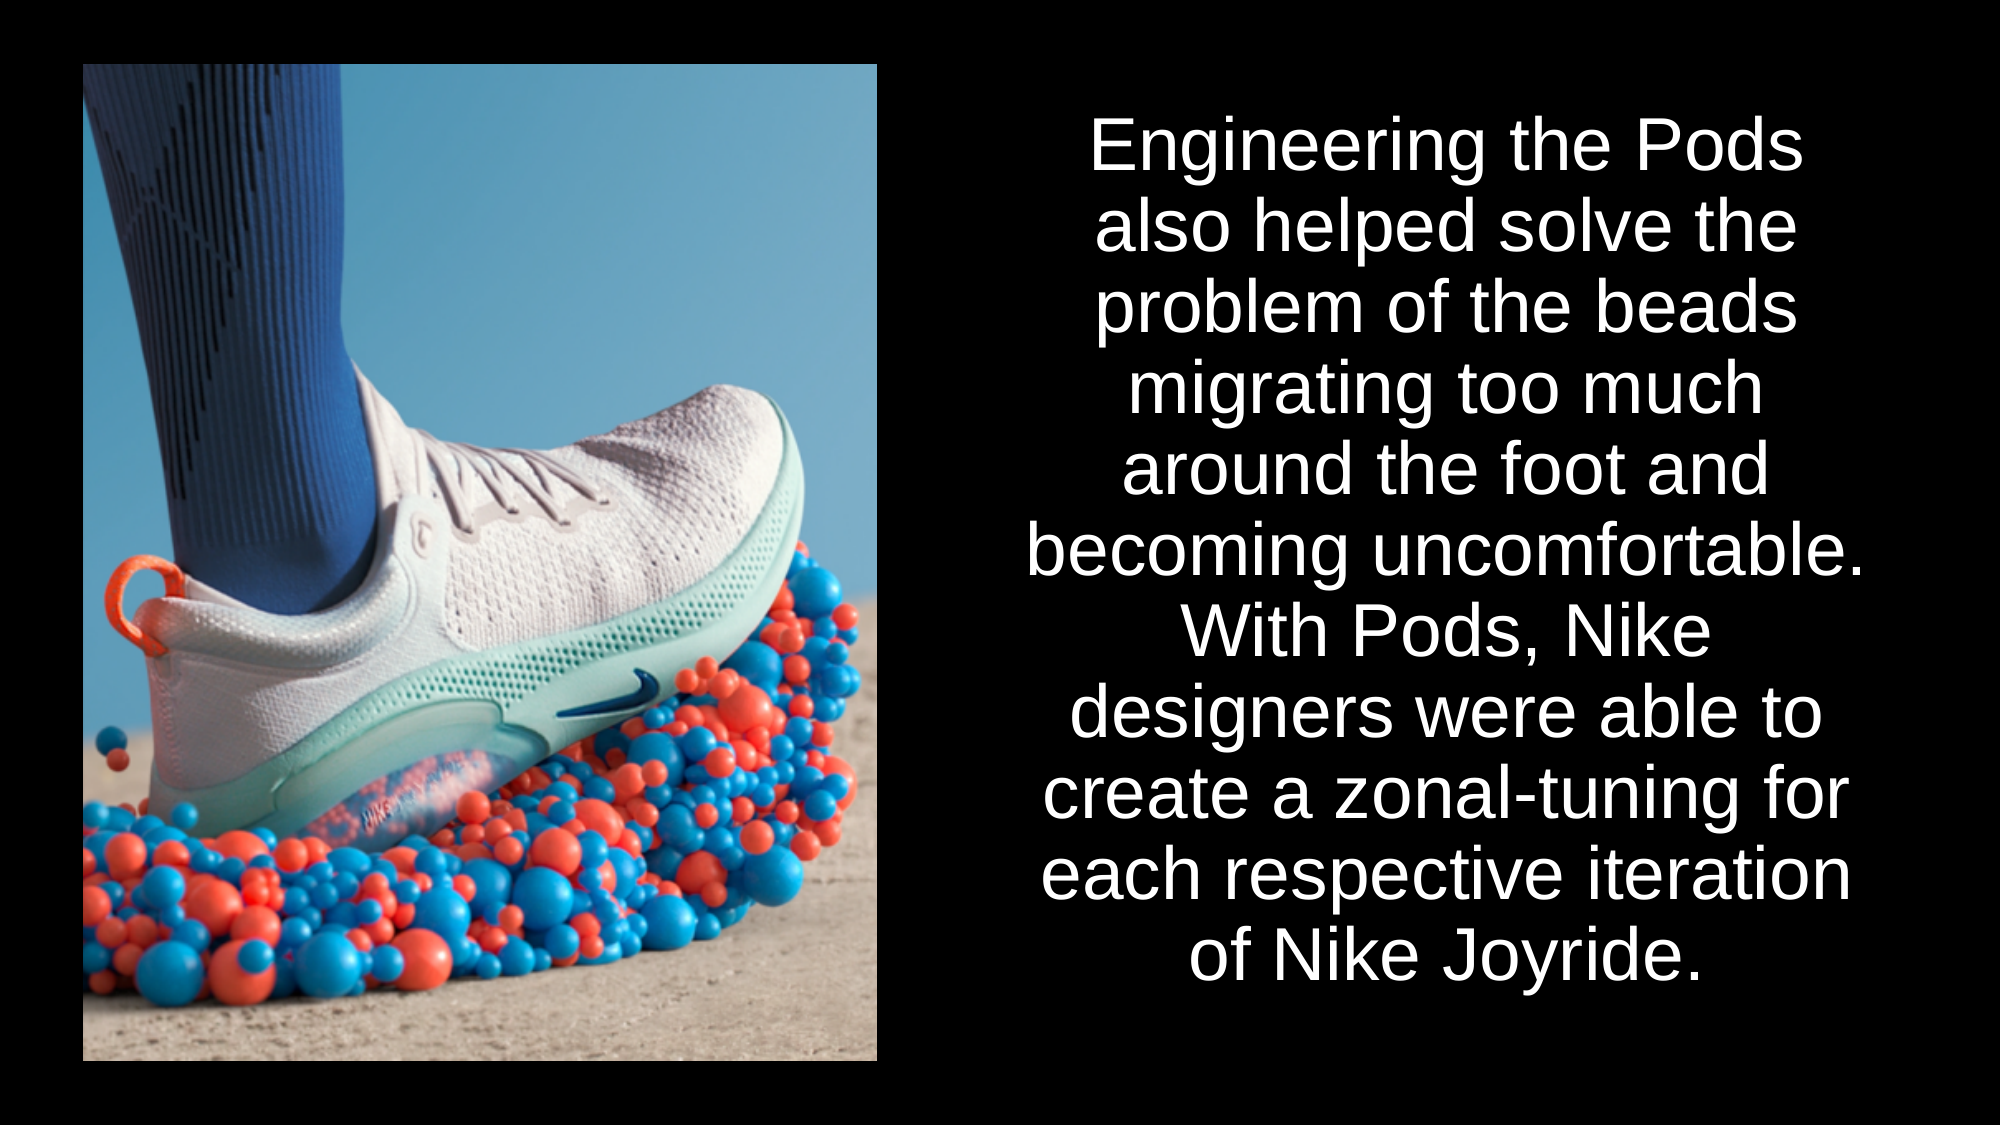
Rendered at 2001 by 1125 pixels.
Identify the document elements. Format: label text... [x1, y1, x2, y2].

subtitle Engineering the Pods also helped solve the problem of the beads migrating too much around the foot and becoming uncomfortable. With Pods, Nike designers were able to create a zonal-tuning for each respective iteration of Nike Joyride. [999, 98, 1894, 370]
picture [83, 64, 877, 1061]
